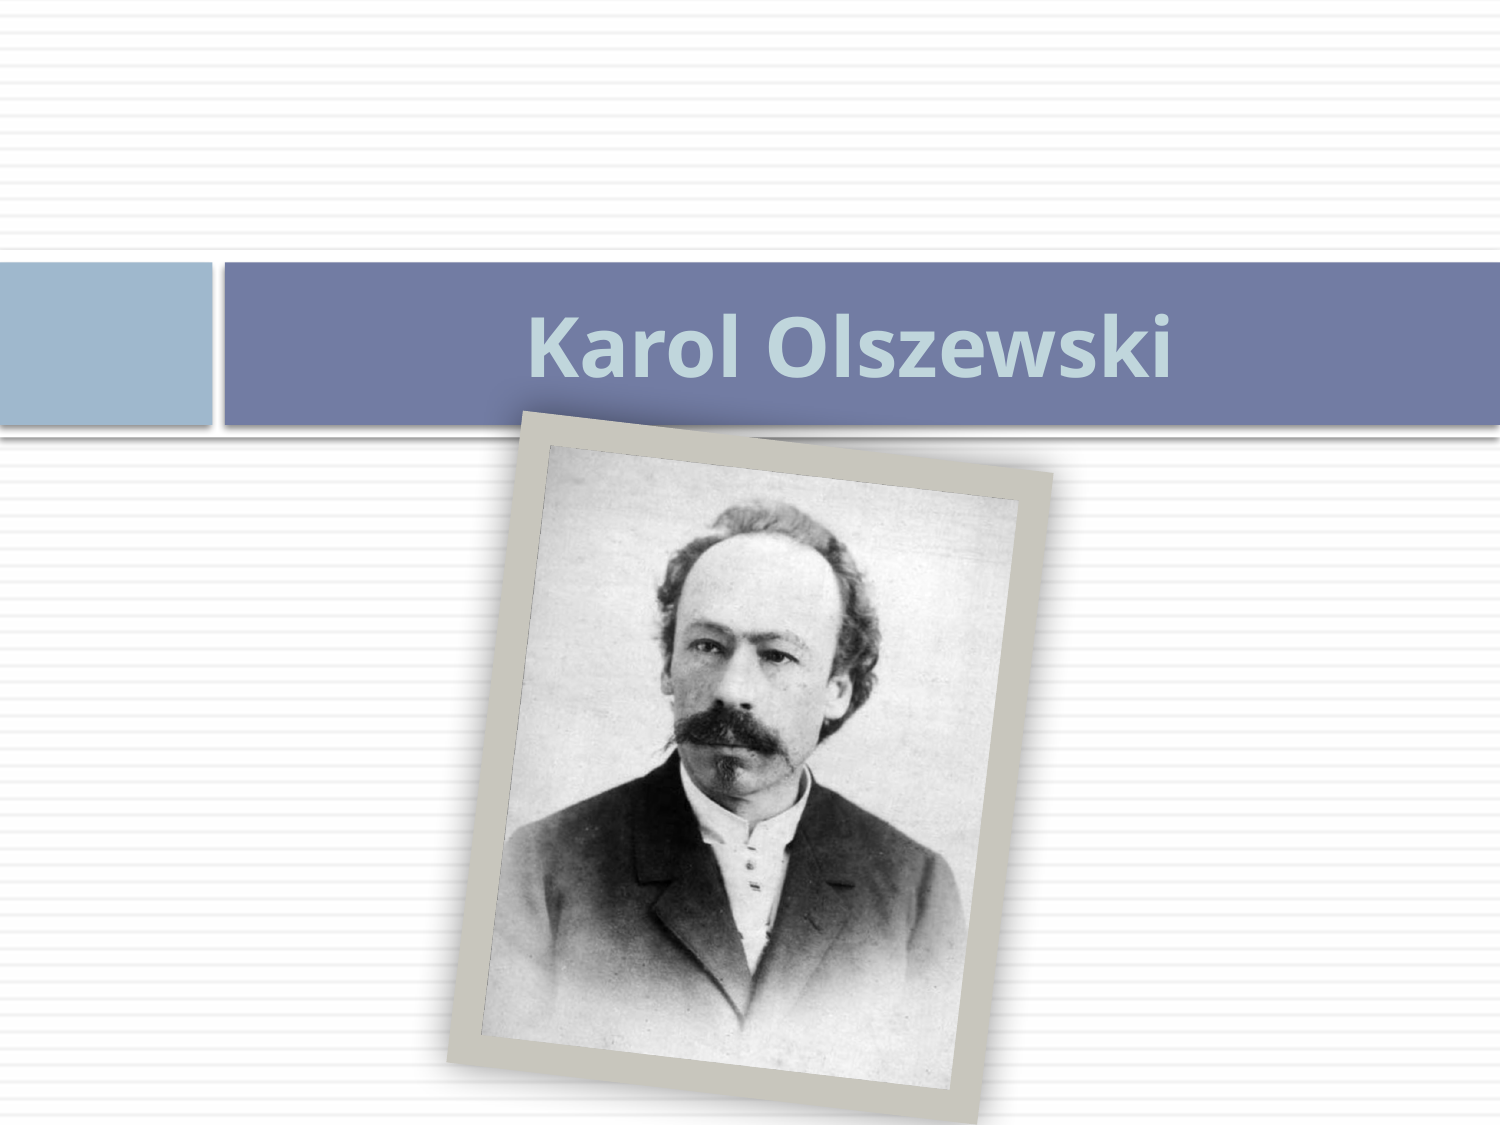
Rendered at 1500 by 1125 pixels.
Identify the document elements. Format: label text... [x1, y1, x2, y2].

picture [482, 447, 1018, 1089]
title Karol Olszewski [225, 262, 1475, 425]
